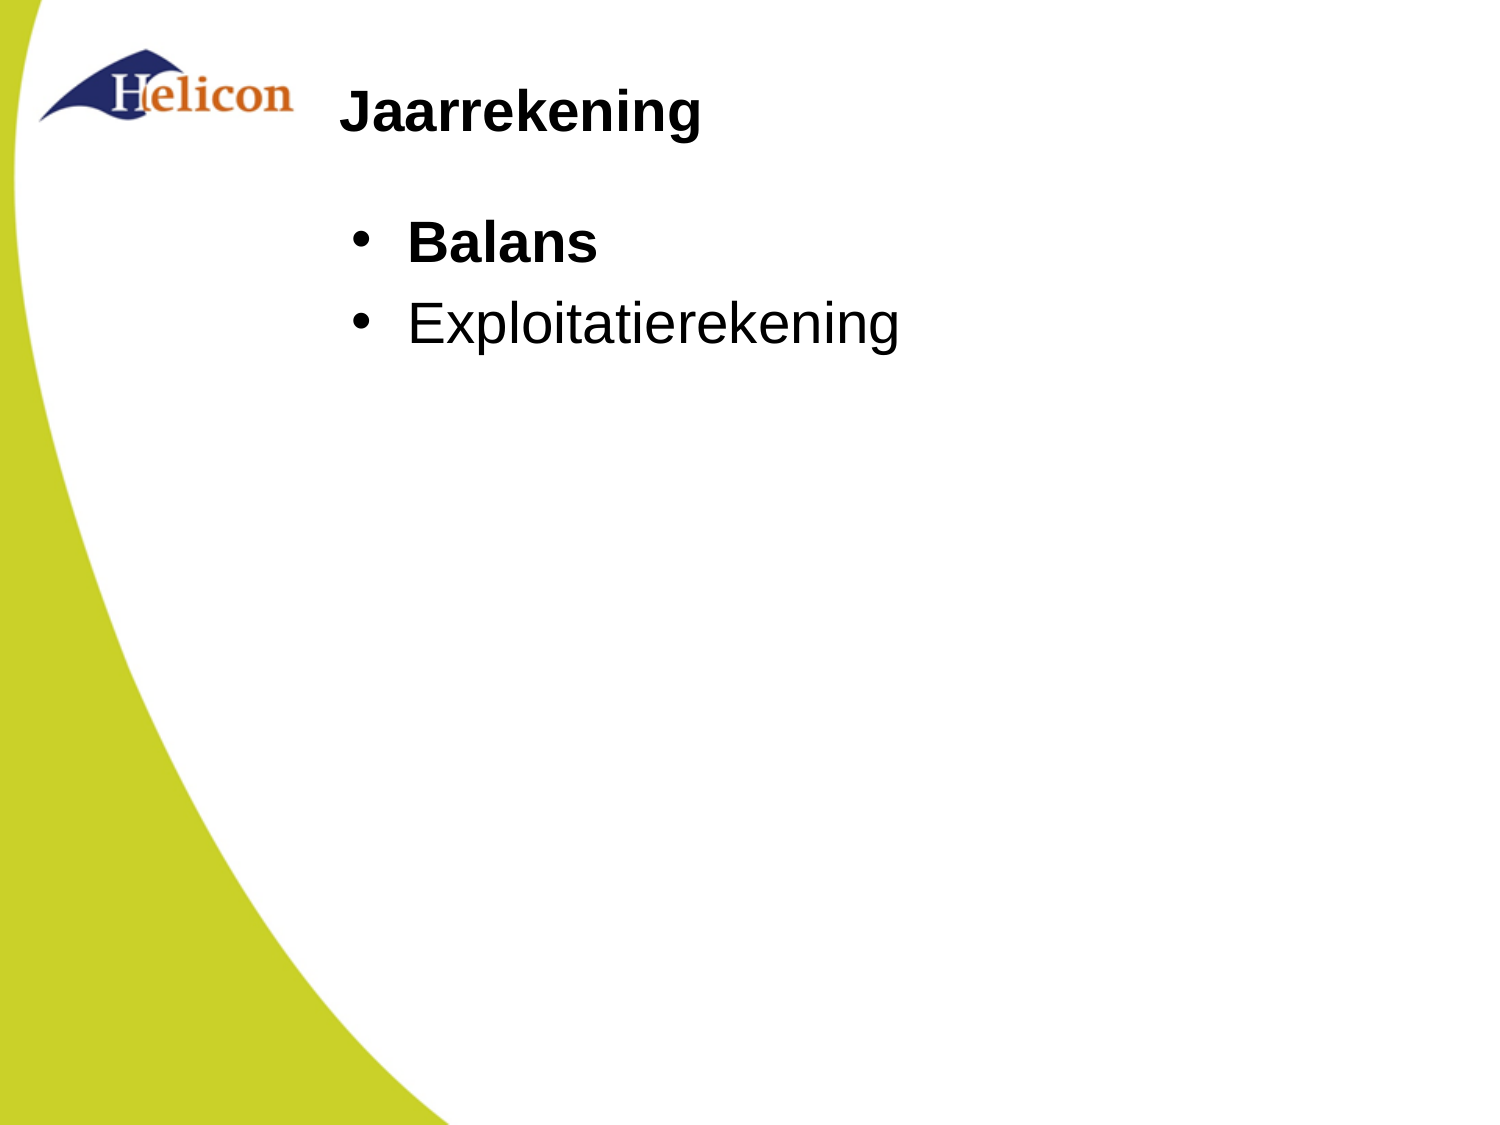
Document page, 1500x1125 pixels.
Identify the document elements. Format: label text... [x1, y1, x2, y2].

picture [0, 0, 1500, 1125]
title Jaarrekening [324, 54, 1415, 161]
list Balans Exploitatierekening [336, 196, 1425, 1005]
